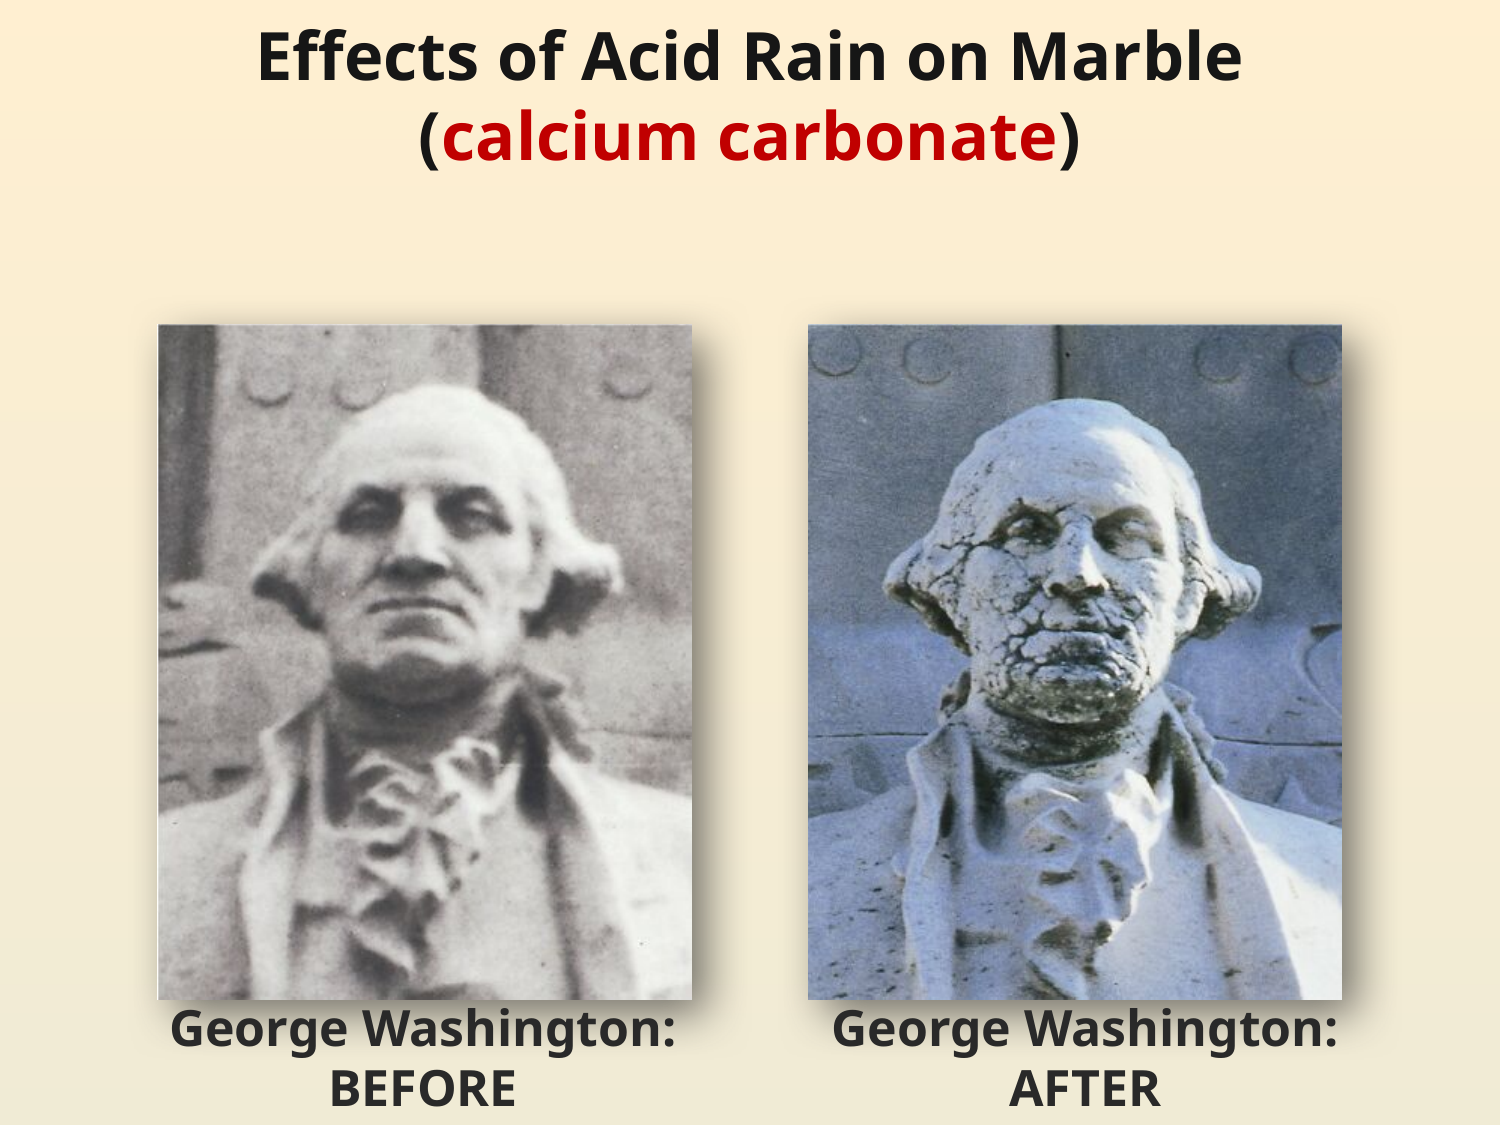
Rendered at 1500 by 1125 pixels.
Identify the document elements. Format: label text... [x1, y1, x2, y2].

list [157, 324, 693, 1001]
title Effects of Acid Rain on Marble (calcium carbonate) [112, 0, 1388, 188]
text_box George Washington: BEFORE [154, 1006, 692, 1124]
text_box George Washington: AFTER [816, 988, 1355, 1124]
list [808, 324, 1342, 1001]
